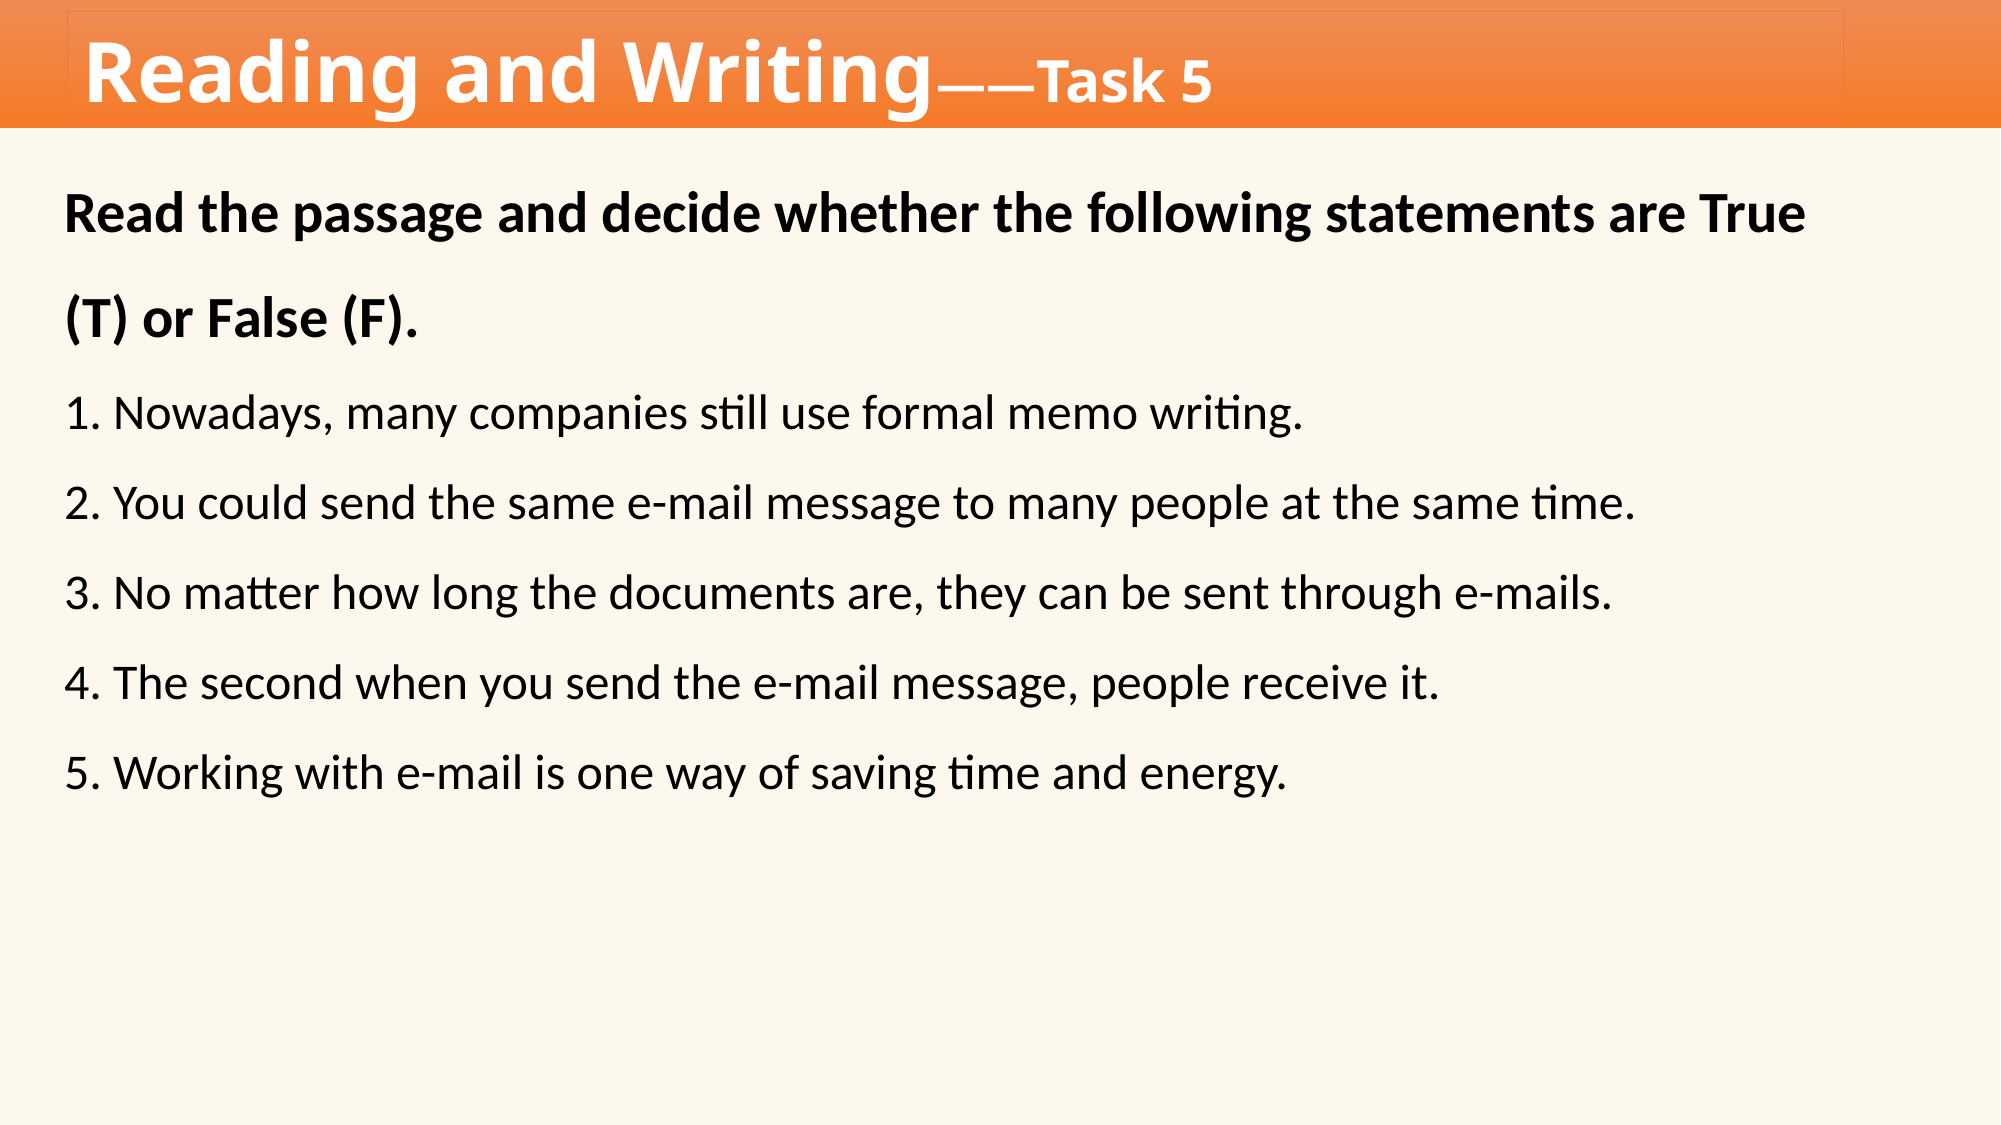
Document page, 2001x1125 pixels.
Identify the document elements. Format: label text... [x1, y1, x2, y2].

text_box Read the passage and decide whether the following statements are True (T) or False (F). 1. Nowadays, many companies still use formal memo writing. 2. You could send the same e-mail message to many people at the same time. 3. No matter how long the documents are, they can be sent through e-mails. 4. The second when you send the e-mail message, people receive it. 5. Working with e-mail is one way of saving time and energy. [49, 131, 1932, 1077]
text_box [0, 0, 2000, 128]
